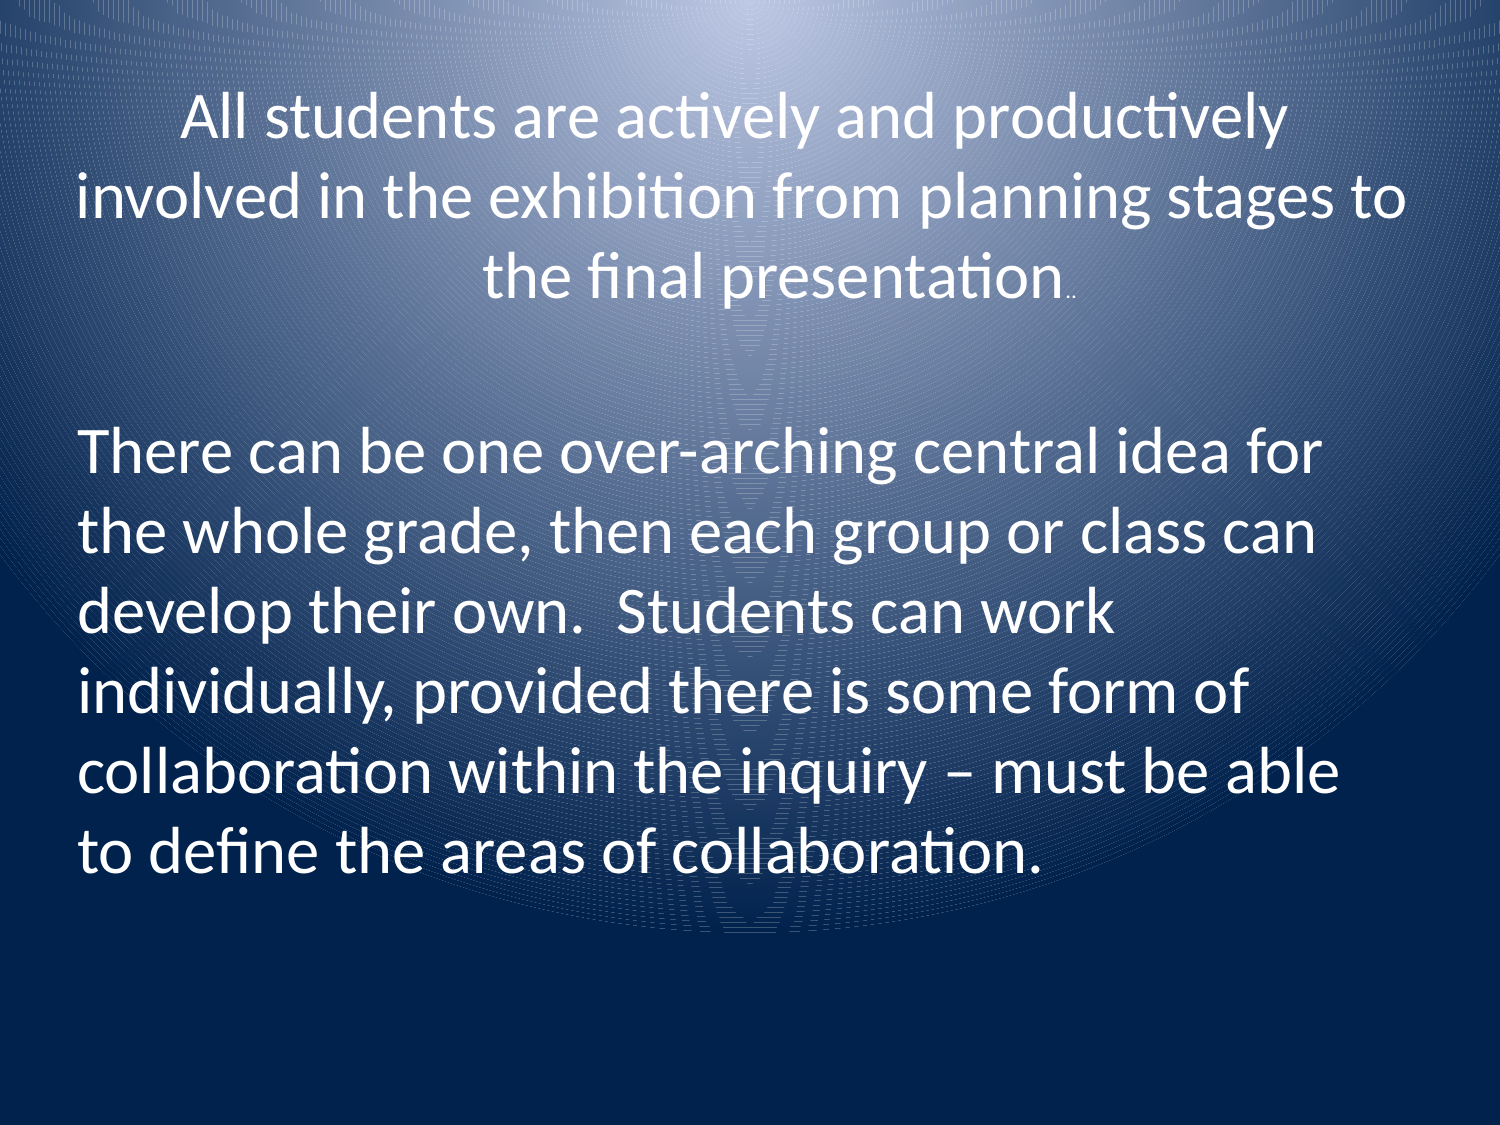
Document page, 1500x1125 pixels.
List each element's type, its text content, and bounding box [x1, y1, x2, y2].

text_box There can be one over-arching central idea for the whole grade, then each group or class can develop their own. Students can work individually, provided there is some form of collaboration within the inquiry – must be able to define the areas of collaboration. [62, 399, 1413, 895]
text_box All students are actively and productively involved in the exhibition from planning stages to the final presentation.. [45, 64, 1424, 364]
